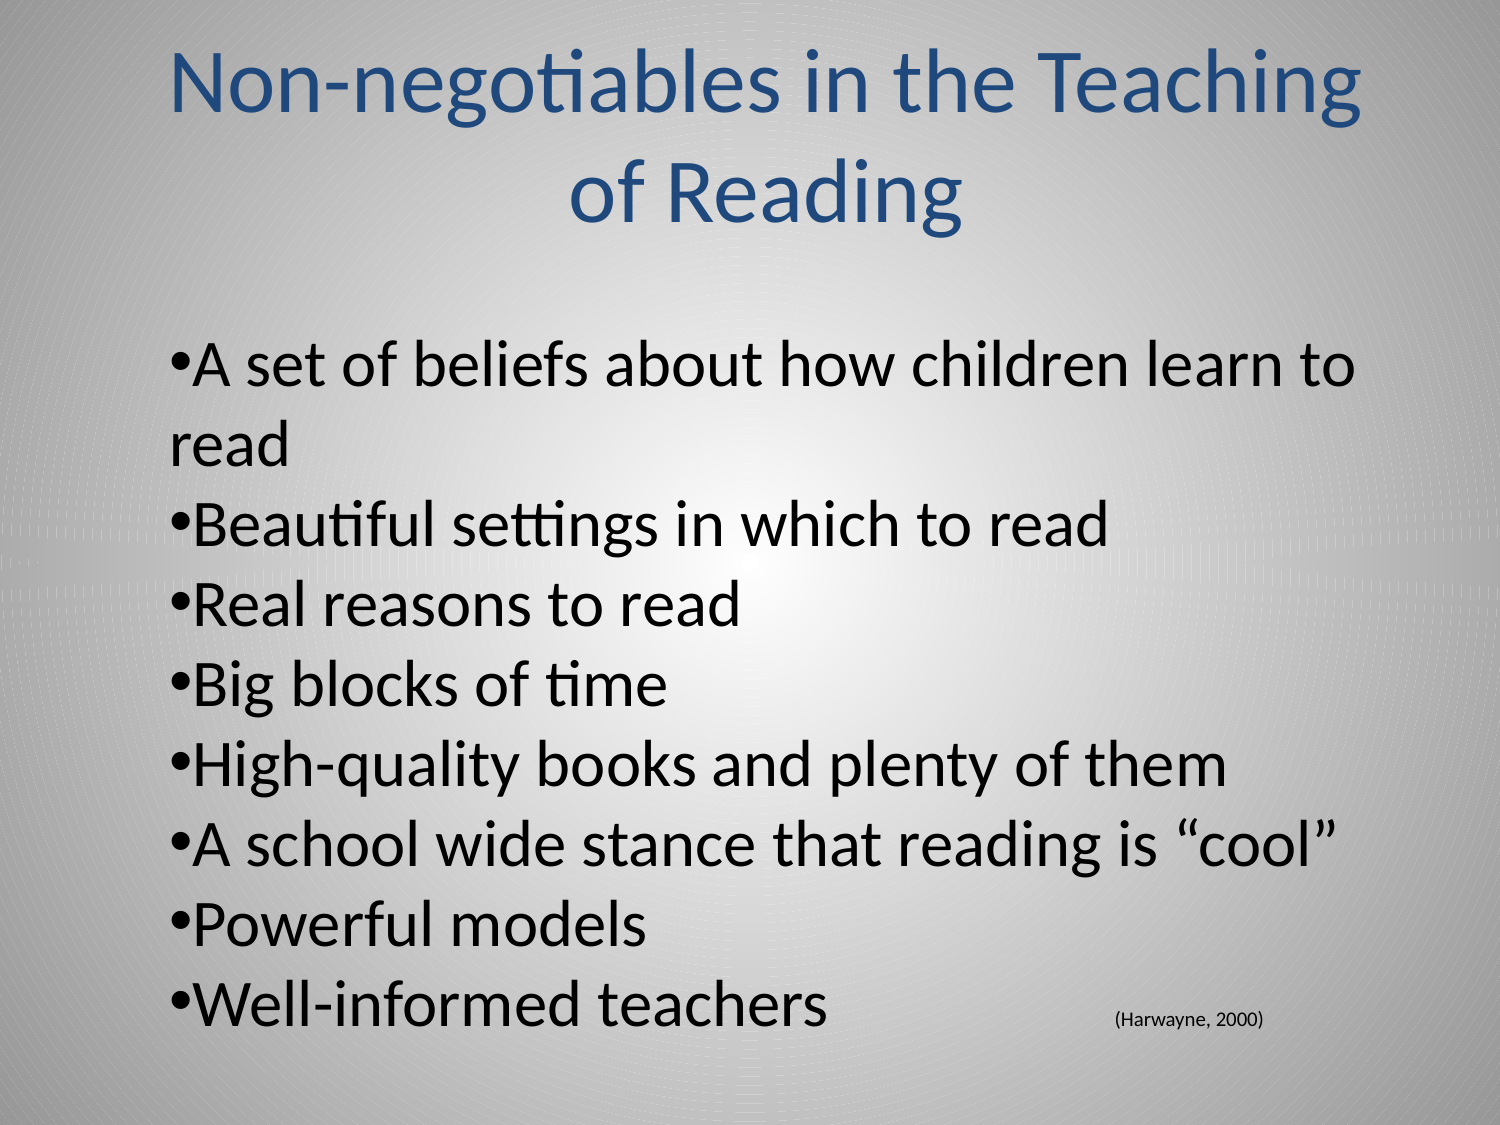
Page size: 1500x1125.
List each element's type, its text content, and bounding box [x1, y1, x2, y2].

text_box A set of beliefs about how children learn to read Beautiful settings in which to read Real reasons to read Big blocks of time High-quality books and plenty of them A school wide stance that reading is “cool” Powerful models Well-informed teachers (Harwayne, 2000) [154, 312, 1430, 1053]
text_box Non-negotiables in the Teaching of Reading [129, 37, 1405, 225]
